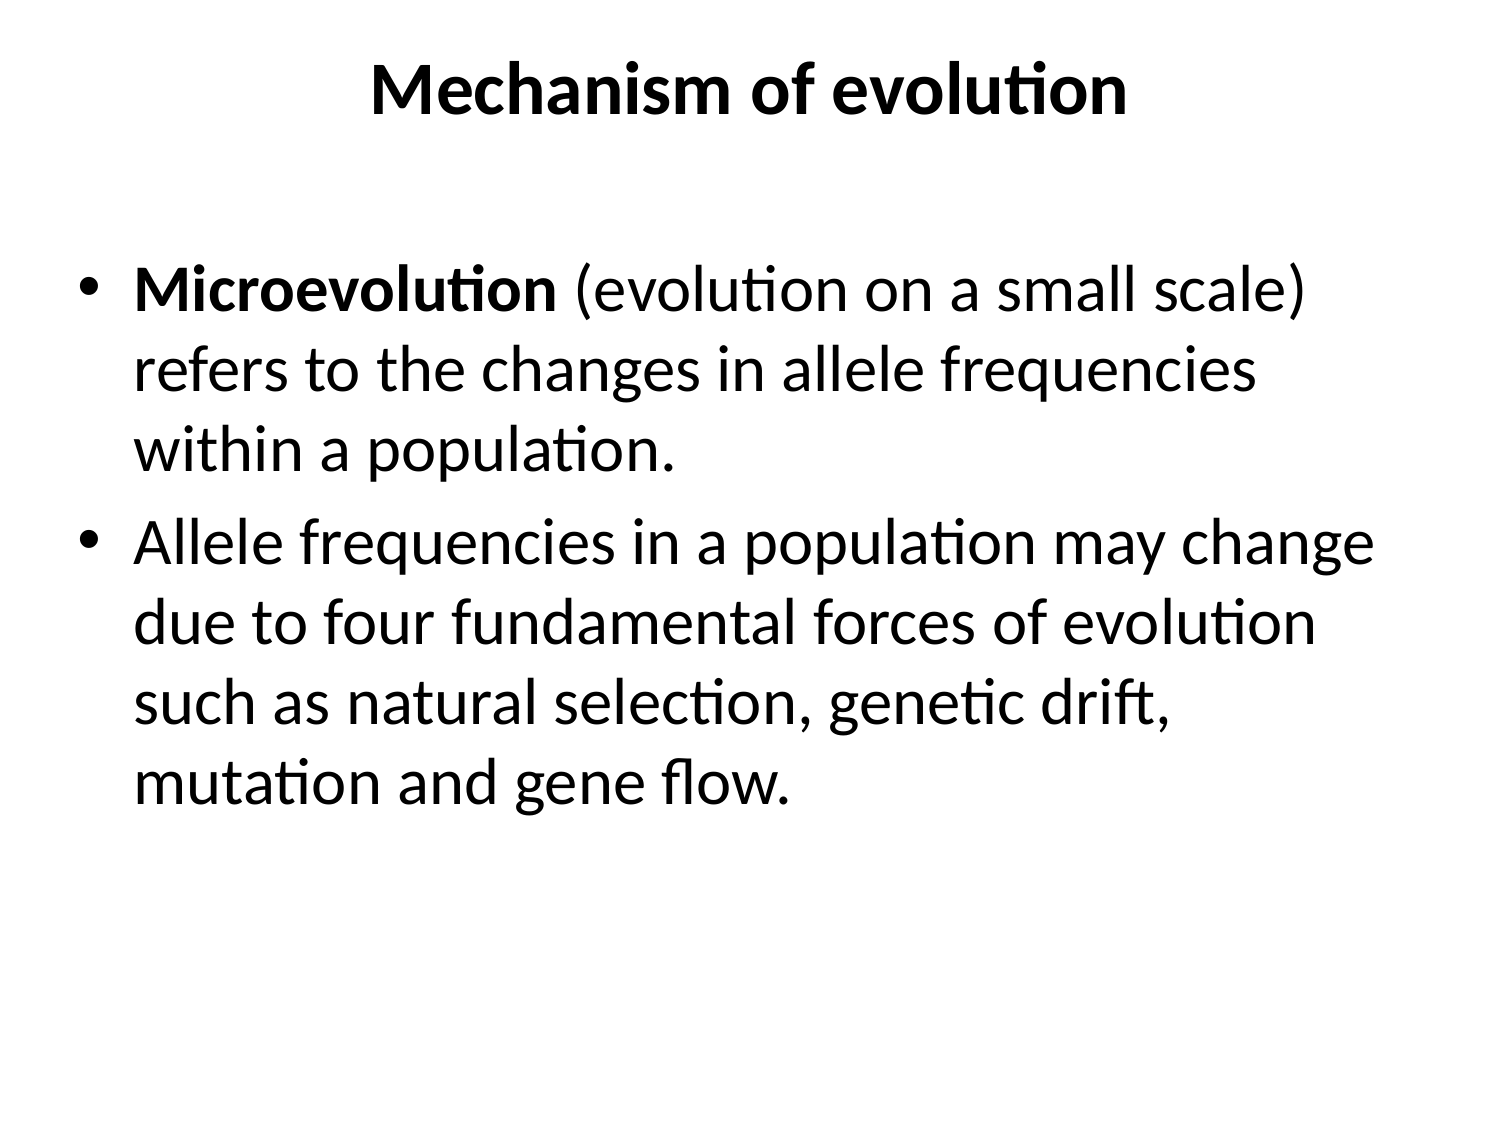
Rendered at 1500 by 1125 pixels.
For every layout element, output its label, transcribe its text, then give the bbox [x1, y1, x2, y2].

list Microevolution (evolution on a small scale) refers to the changes in allele frequencies within a population. Allele frequencies in a population may change due to four fundamental forces of evolution such as natural selection, genetic drift, mutation and gene flow. [62, 237, 1413, 1050]
title Mechanism of evolution [75, 0, 1425, 138]
